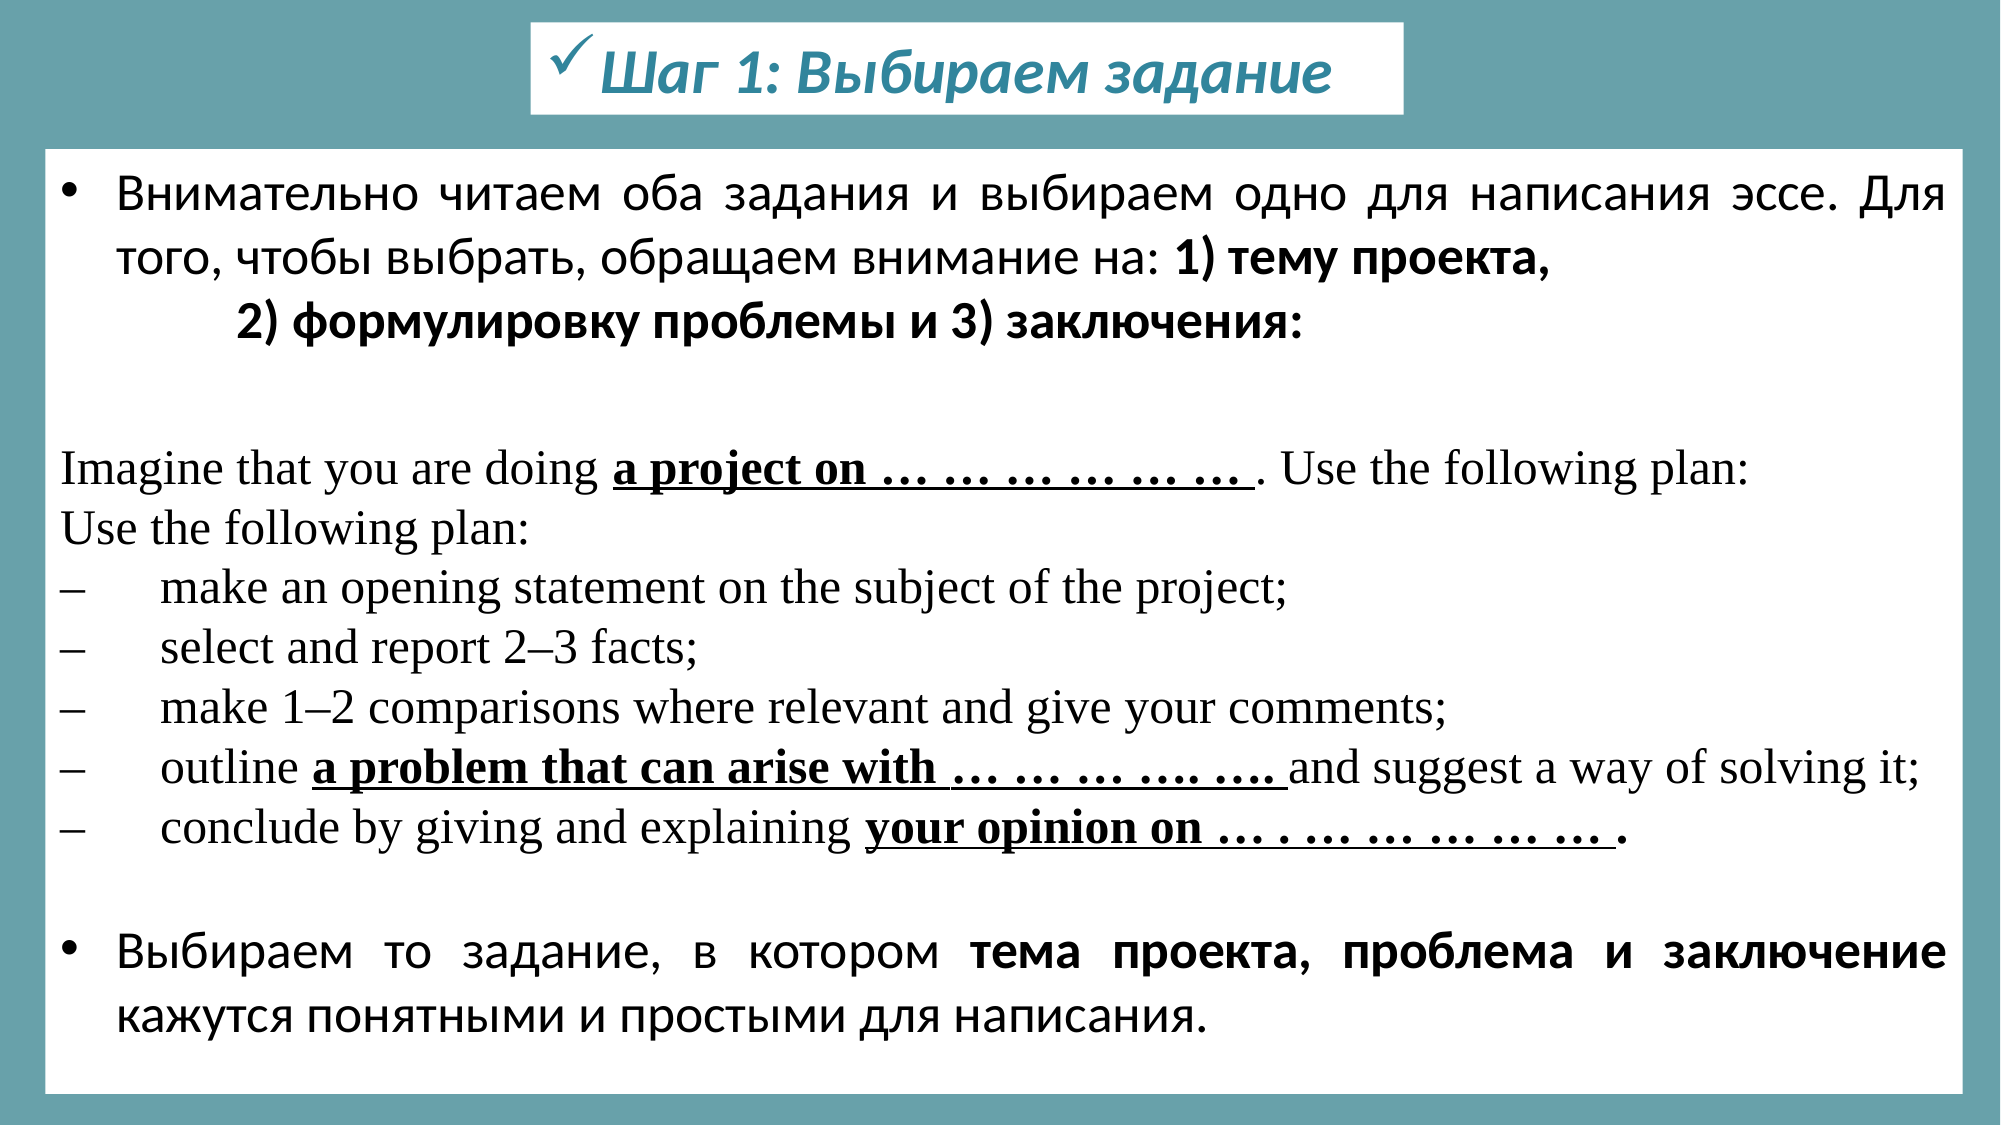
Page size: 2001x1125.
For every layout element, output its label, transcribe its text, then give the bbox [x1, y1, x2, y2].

picture [0, 0, 2001, 1125]
text_box Внимательно читаем оба задания и выбираем одно для написания эссе. Для того, чтобы выбрать, обращаем внимание на: 1) тему проекта, 2) формулировку проблемы и 3) заключения: Imagine that you are doing a project on … … … … … … . Use the following plan: Use the following plan: – make an opening statement on the subject of the project; – select and report 2–3 facts; – make 1–2 comparisons where relevant and give your comments; – outline a problem that can arise with … … … …. …. and suggest a way of solving it; – conclude by giving and explaining your opinion on … . … … … … … . Выбираем то задание, в котором тема проекта, проблема и заключение кажутся понятными и простыми для написания. [45, 149, 1963, 1094]
list Шаг 1: Выбираем задание [530, 22, 1404, 115]
